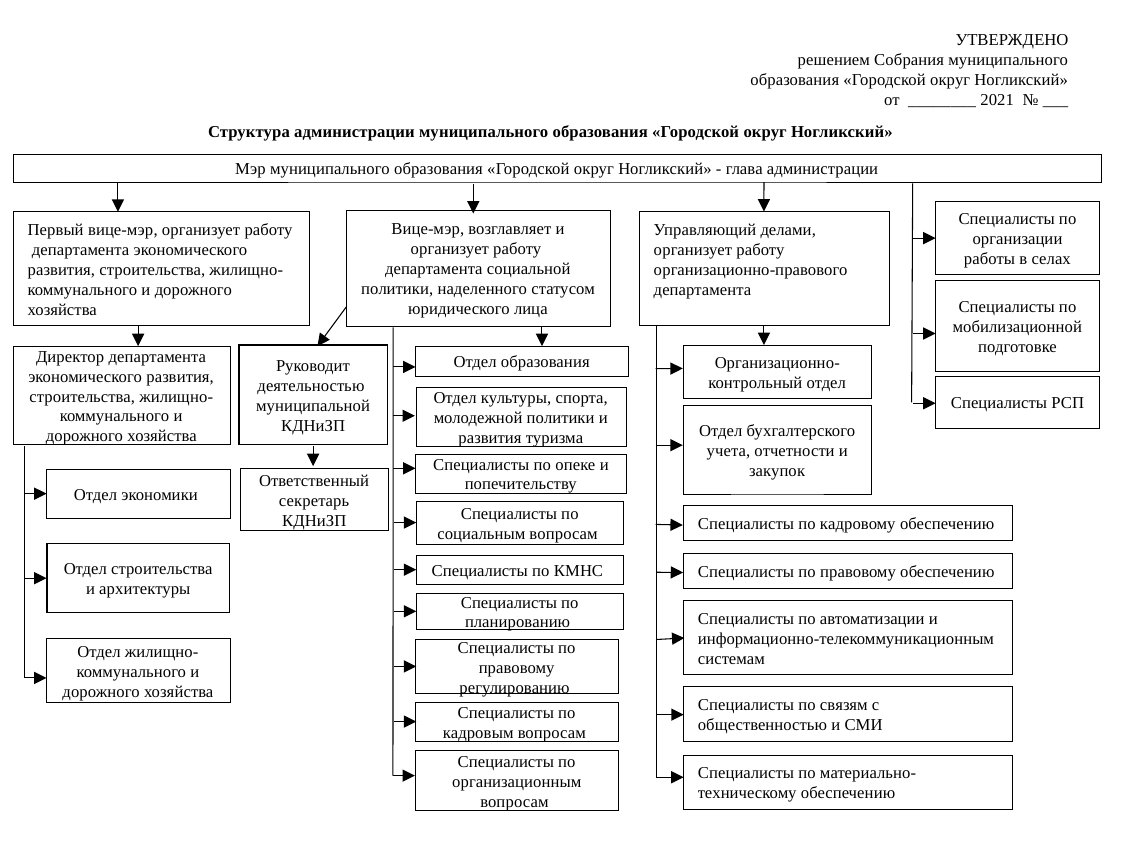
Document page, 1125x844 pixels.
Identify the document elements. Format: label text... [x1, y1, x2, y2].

text_box Ответственный секретарь КДНиЗП [239, 467, 389, 531]
text_box Отдел экономики [46, 468, 231, 519]
text_box УТВЕРЖДЕНО решением Собрания муниципального образования «Городской округ Ногликский» от ________ 2021 № ___ [726, 21, 1084, 113]
text_box Отдел бухгалтерского учета, отчетности и закупок [682, 404, 872, 495]
text_box Специалисты по материально-техническому обеспечению [682, 754, 1014, 811]
text_box Специалисты по организации работы в селах [935, 200, 1100, 276]
text_box Специалисты по связям с общественностью и СМИ [682, 685, 1014, 742]
text_box Отдел культуры, спорта, молодежной политики и развития туризма [415, 386, 627, 447]
text_box Специалисты по организационным вопросам [414, 749, 620, 812]
text_box Вице-мэр, возглавляет и организует работу департамента социальной политики, наделенного статусом юридического лица [345, 209, 611, 327]
text_box Специалисты по планированию [416, 592, 624, 630]
text_box Отдел строительства и архитектуры [46, 543, 231, 613]
text_box Отдел жилищно-коммунального и дорожного хозяйства [46, 637, 231, 704]
text_box Специалисты по кадровым вопросам [414, 701, 620, 742]
text_box Специалисты по социальным вопросам [415, 500, 624, 545]
text_box Специалисты по КМНС [416, 554, 624, 585]
text_box Мэр муниципального образования «Городской округ Ногликский» - глава администрации [12, 153, 1103, 183]
text_box Отдел образования [414, 345, 629, 377]
text_box Директор департамента экономического развития, строительства, жилищно-коммунального и дорожного хозяйства [12, 345, 231, 446]
text_box Специалисты по правовому обеспечению [682, 552, 1013, 589]
text_box Специалисты РСП [935, 375, 1100, 429]
text_box Управляющий делами, организует работу организационно-правового департамента [638, 210, 890, 326]
text_box Структура администрации муниципального образования «Городской округ Ногликский» [13, 113, 1089, 148]
text_box Специалисты по мобилизационной подготовке [935, 280, 1100, 372]
text_box Специалисты по кадровому обеспечению [682, 505, 1014, 541]
text_box Руководит деятельностью муниципальной КДНиЗП [238, 344, 388, 446]
text_box Специалисты по правовому регулированию [414, 638, 620, 695]
text_box Специалисты по опеке и попечительству [414, 453, 628, 494]
text_box Первый вице-мэр, организует работу департамента экономического развития, строительства, жилищно-коммунального и дорожного хозяйства [12, 211, 310, 326]
text_box Специалисты по автоматизации и информационно-телекоммуникационным системам [682, 599, 1014, 676]
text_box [317, 306, 347, 347]
text_box Организационно-контрольный отдел [682, 344, 873, 399]
